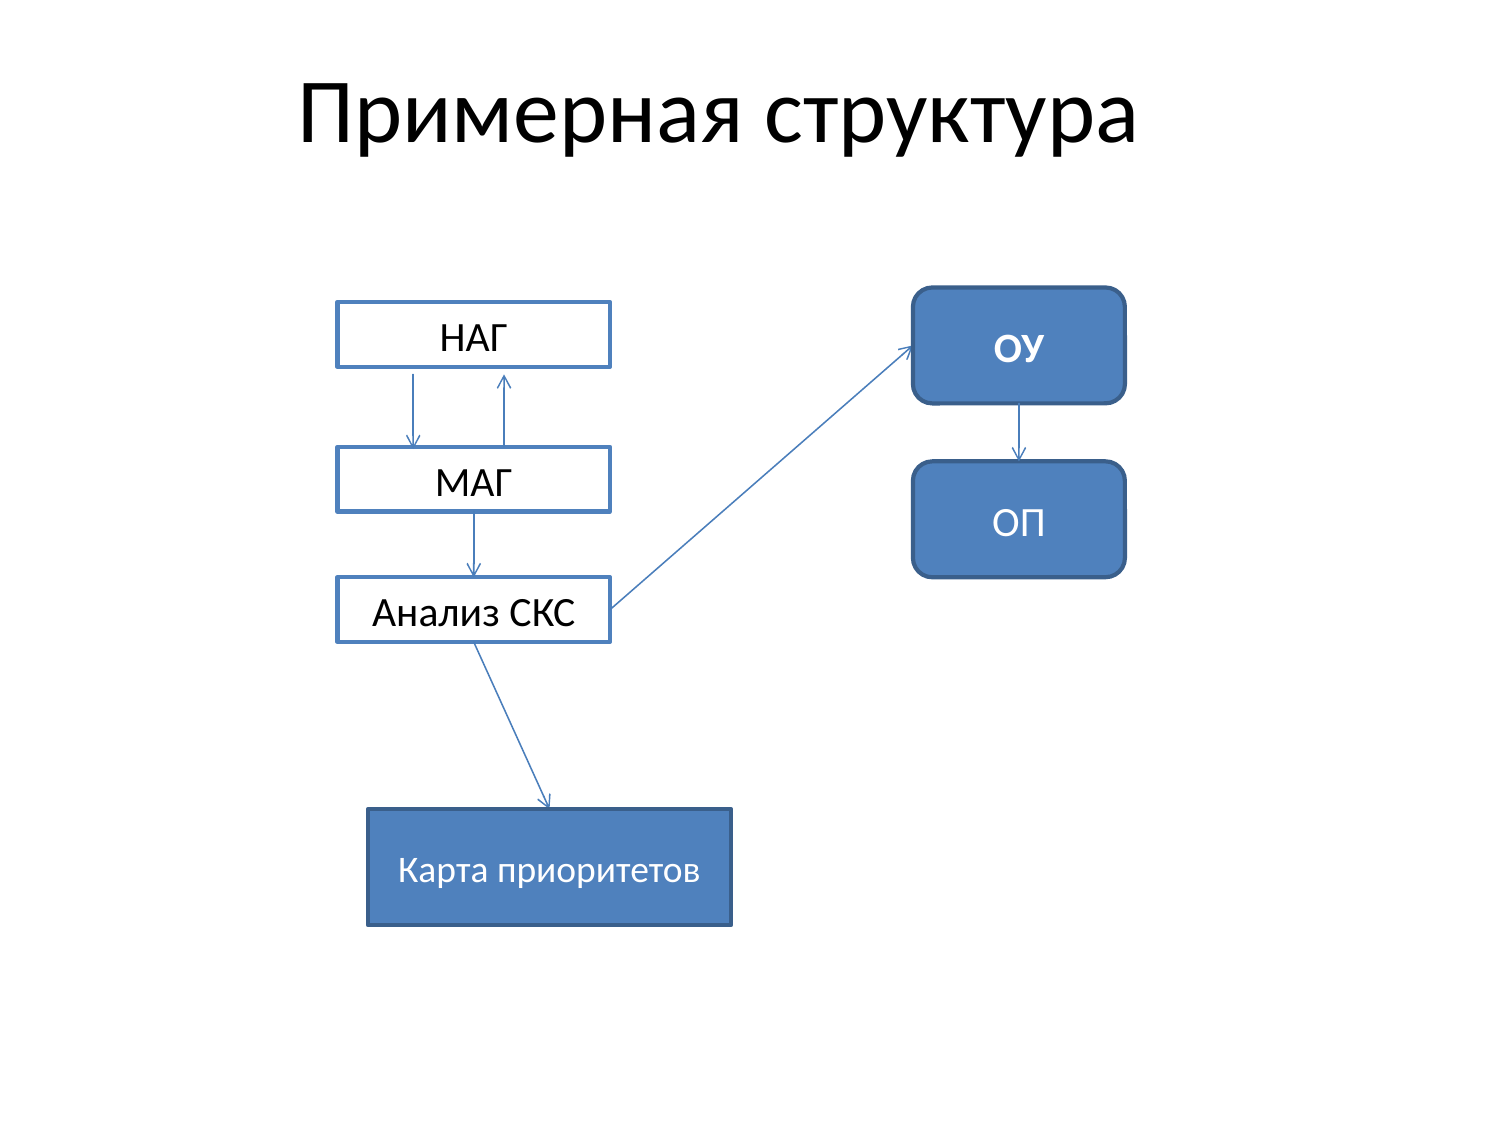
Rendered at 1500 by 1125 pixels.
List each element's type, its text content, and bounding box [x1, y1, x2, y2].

title Примерная структура [212, 74, 1226, 138]
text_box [337, 287, 1126, 926]
